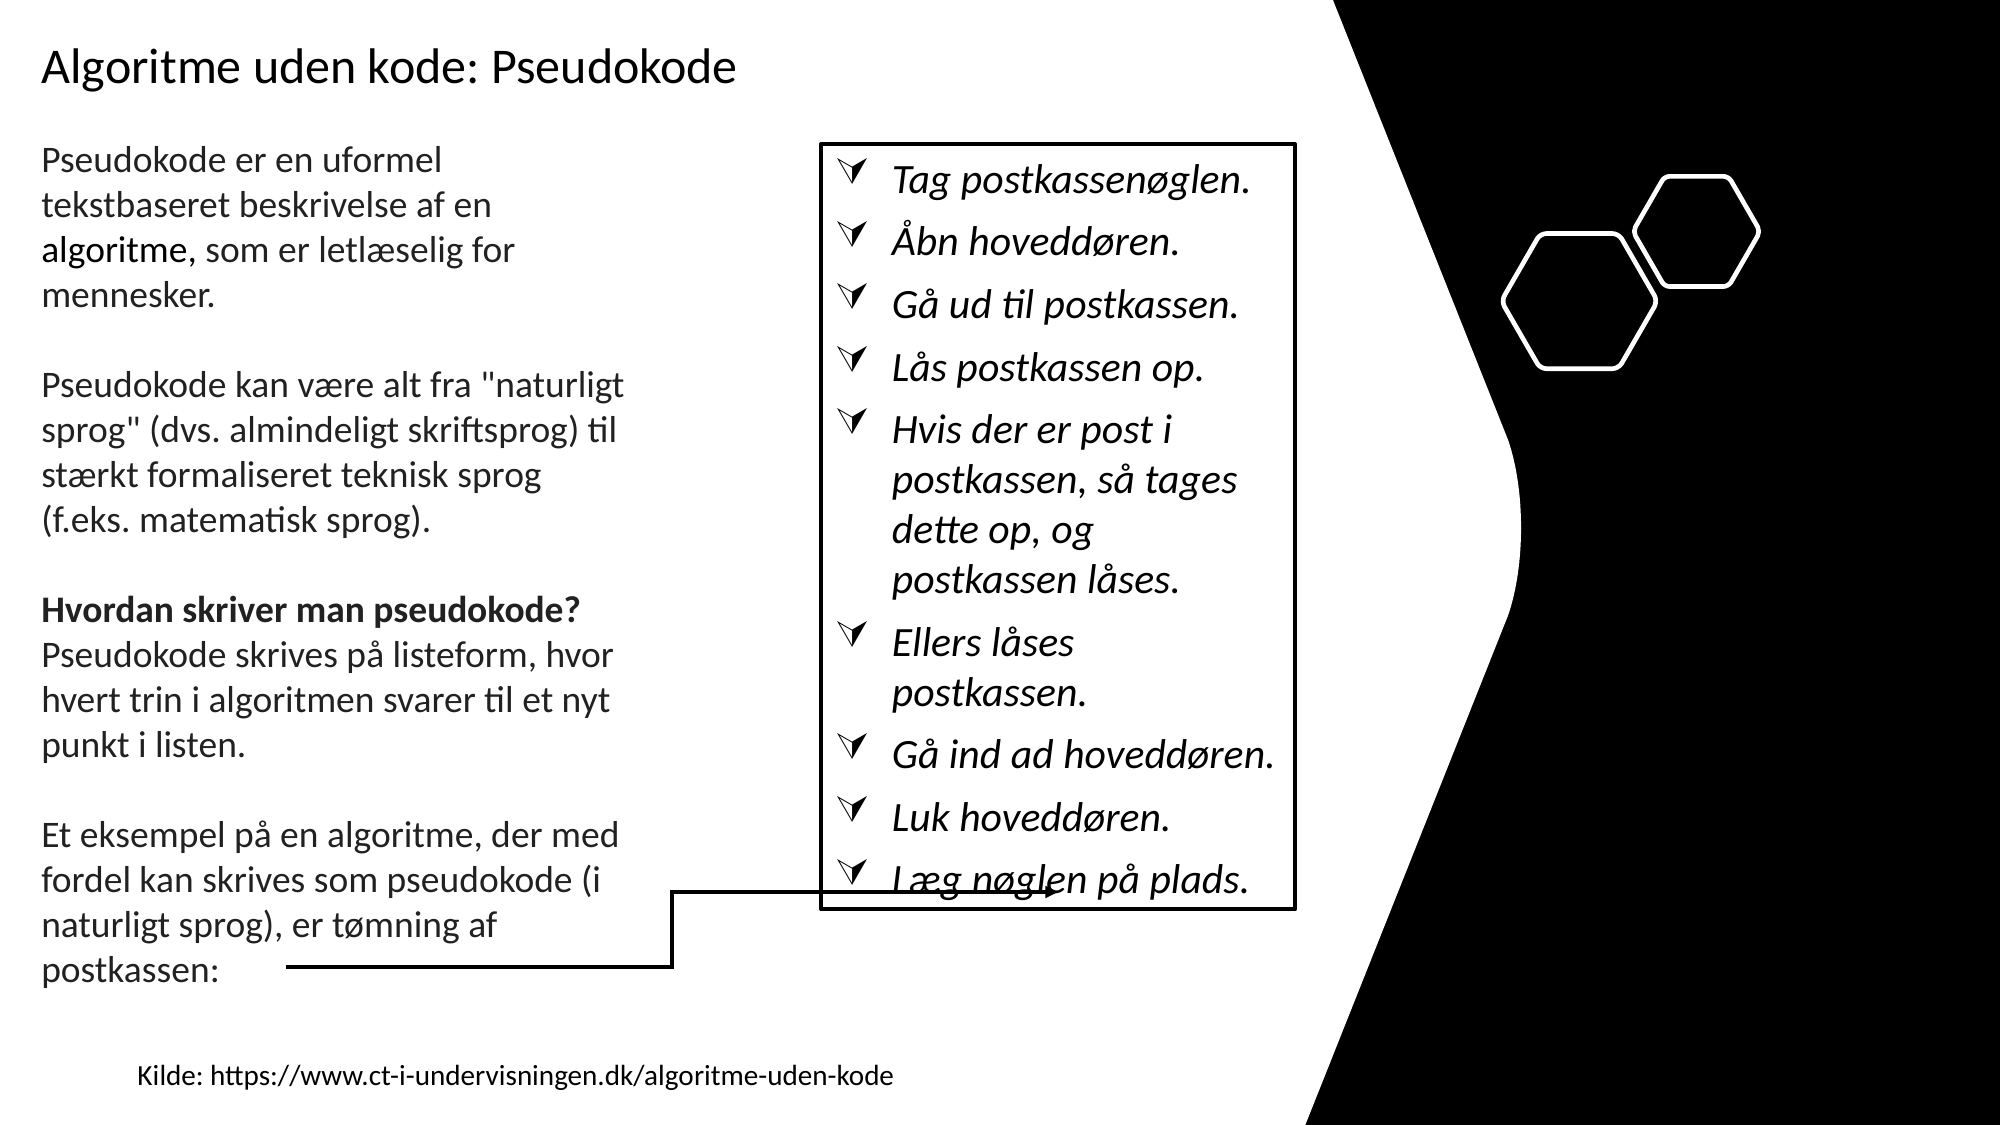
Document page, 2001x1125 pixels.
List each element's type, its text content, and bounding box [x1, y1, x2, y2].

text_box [285, 891, 1058, 967]
text_box Tag postkassenøglen. Åbn hoveddøren. Gå ud til postkassen. Lås postkassen op. Hvis der er post i postkassen, så tages dette op, og postkassen låses. Ellers låses postkassen. Gå ind ad hoveddøren. Luk hoveddøren. Læg nøglen på plads. [820, 144, 1296, 910]
text_box [1307, 0, 2000, 1125]
text_box Kilde: https://www.ct-i-undervisningen.dk/algoritme-uden-kode [122, 1048, 910, 1099]
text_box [1502, 176, 1759, 369]
text_box Algoritme uden kode: Pseudokode [26, 25, 1114, 101]
text_box [0, 0, 1523, 1125]
text_box Pseudokode er en uformel tekstbaseret beskrivelse af en algoritme, som er letlæselig for mennesker. Pseudokode kan være alt fra "naturligt sprog" (dvs. almindeligt skriftsprog) til stærkt formaliseret teknisk sprog (f.eks. matematisk sprog). Hvordan skriver man pseudokode? Pseudokode skrives på listeform, hvor hvert trin i algoritmen svarer til et nyt punkt i listen. Et eksempel på en algoritme, der med fordel kan skrives som pseudokode (i naturligt sprog), er tømning af postkassen: [26, 127, 647, 1087]
